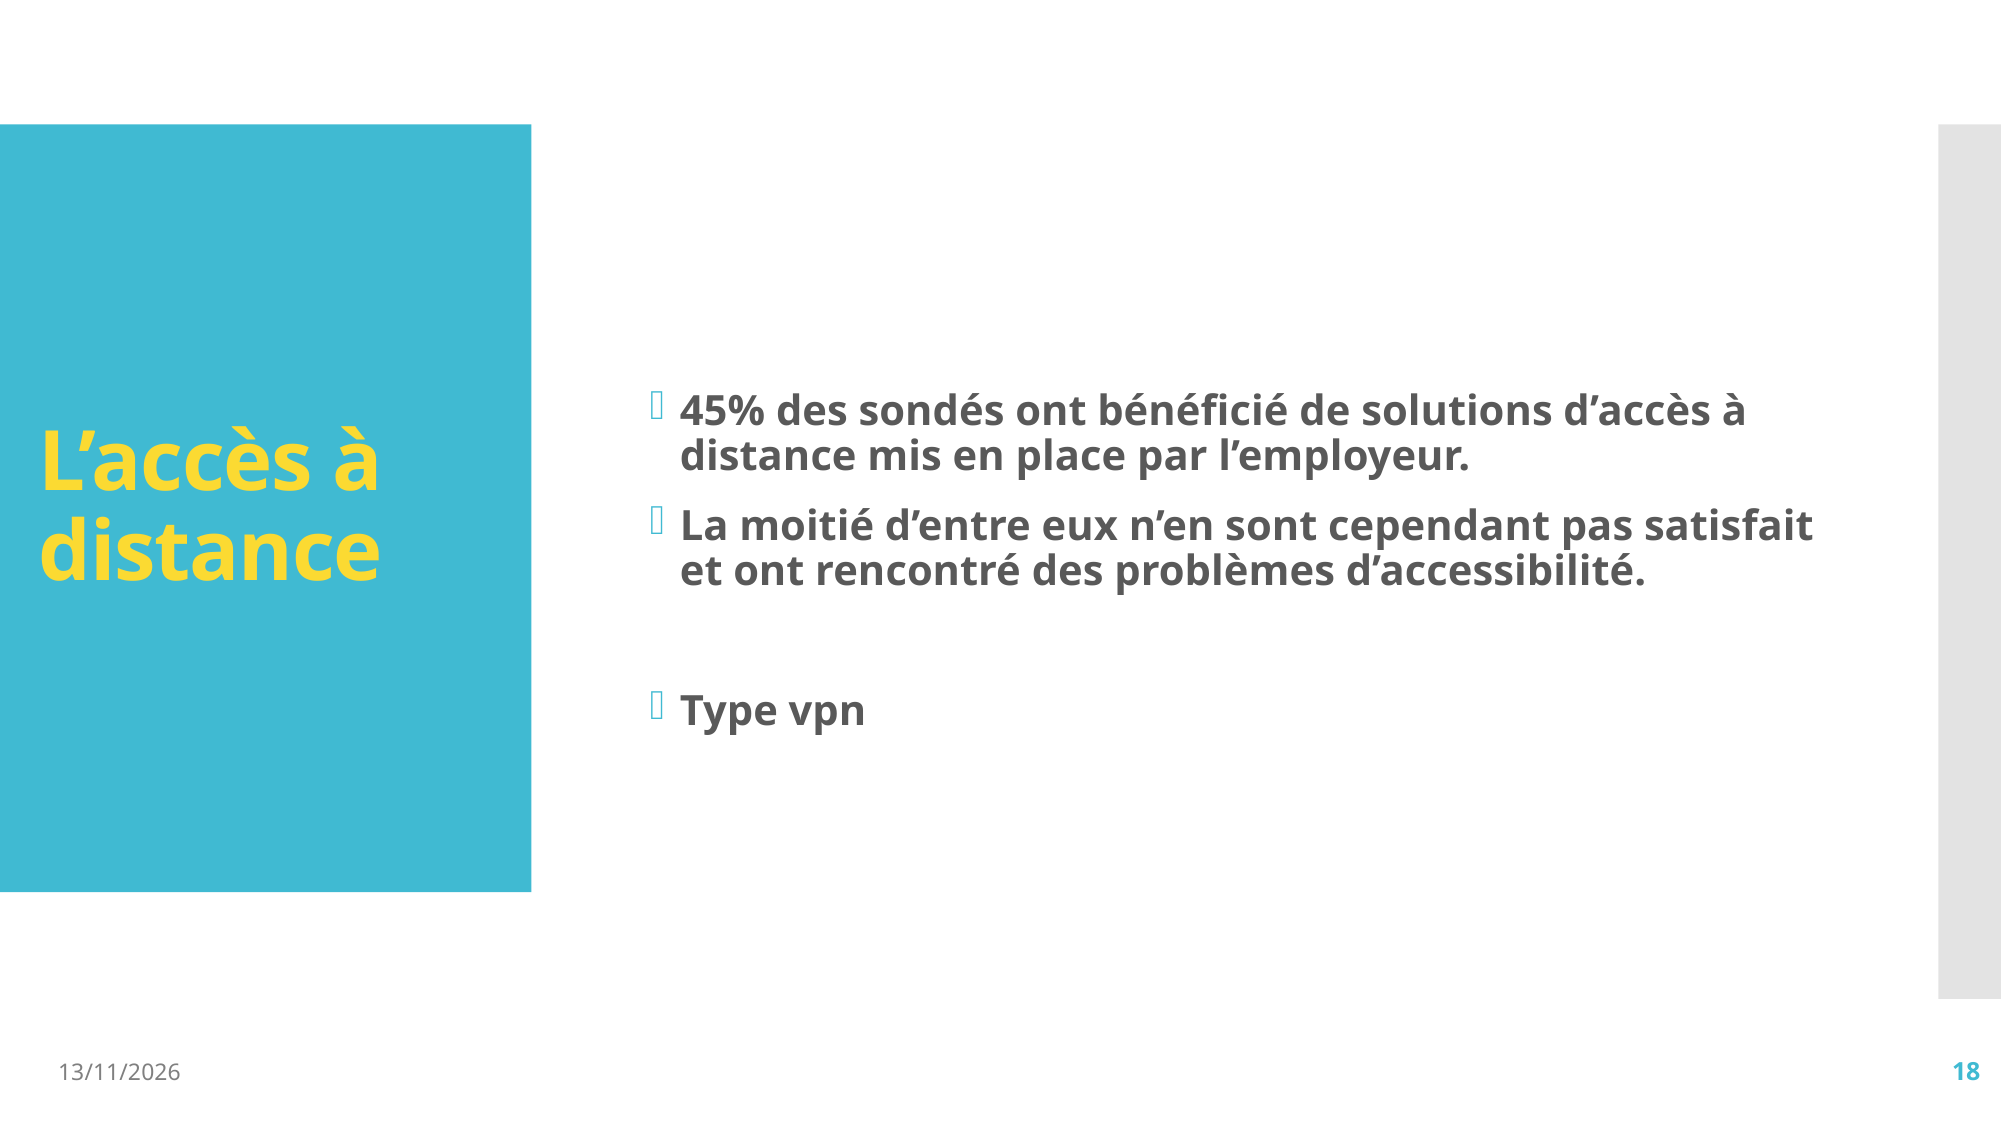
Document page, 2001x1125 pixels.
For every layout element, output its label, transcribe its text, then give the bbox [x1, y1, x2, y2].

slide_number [43, 1042, 493, 1103]
title L’accès à distance [23, 130, 508, 886]
slide_number 18 [1744, 1042, 1996, 1103]
list 45% des sondés ont bénéficié de solutions d’accès à distance mis en place par l’employeur. La moitié d’entre eux n’en sont cependant pas satisfait et ont rencontré des problèmes d’accessibilité. Type vpn [634, 141, 1835, 982]
